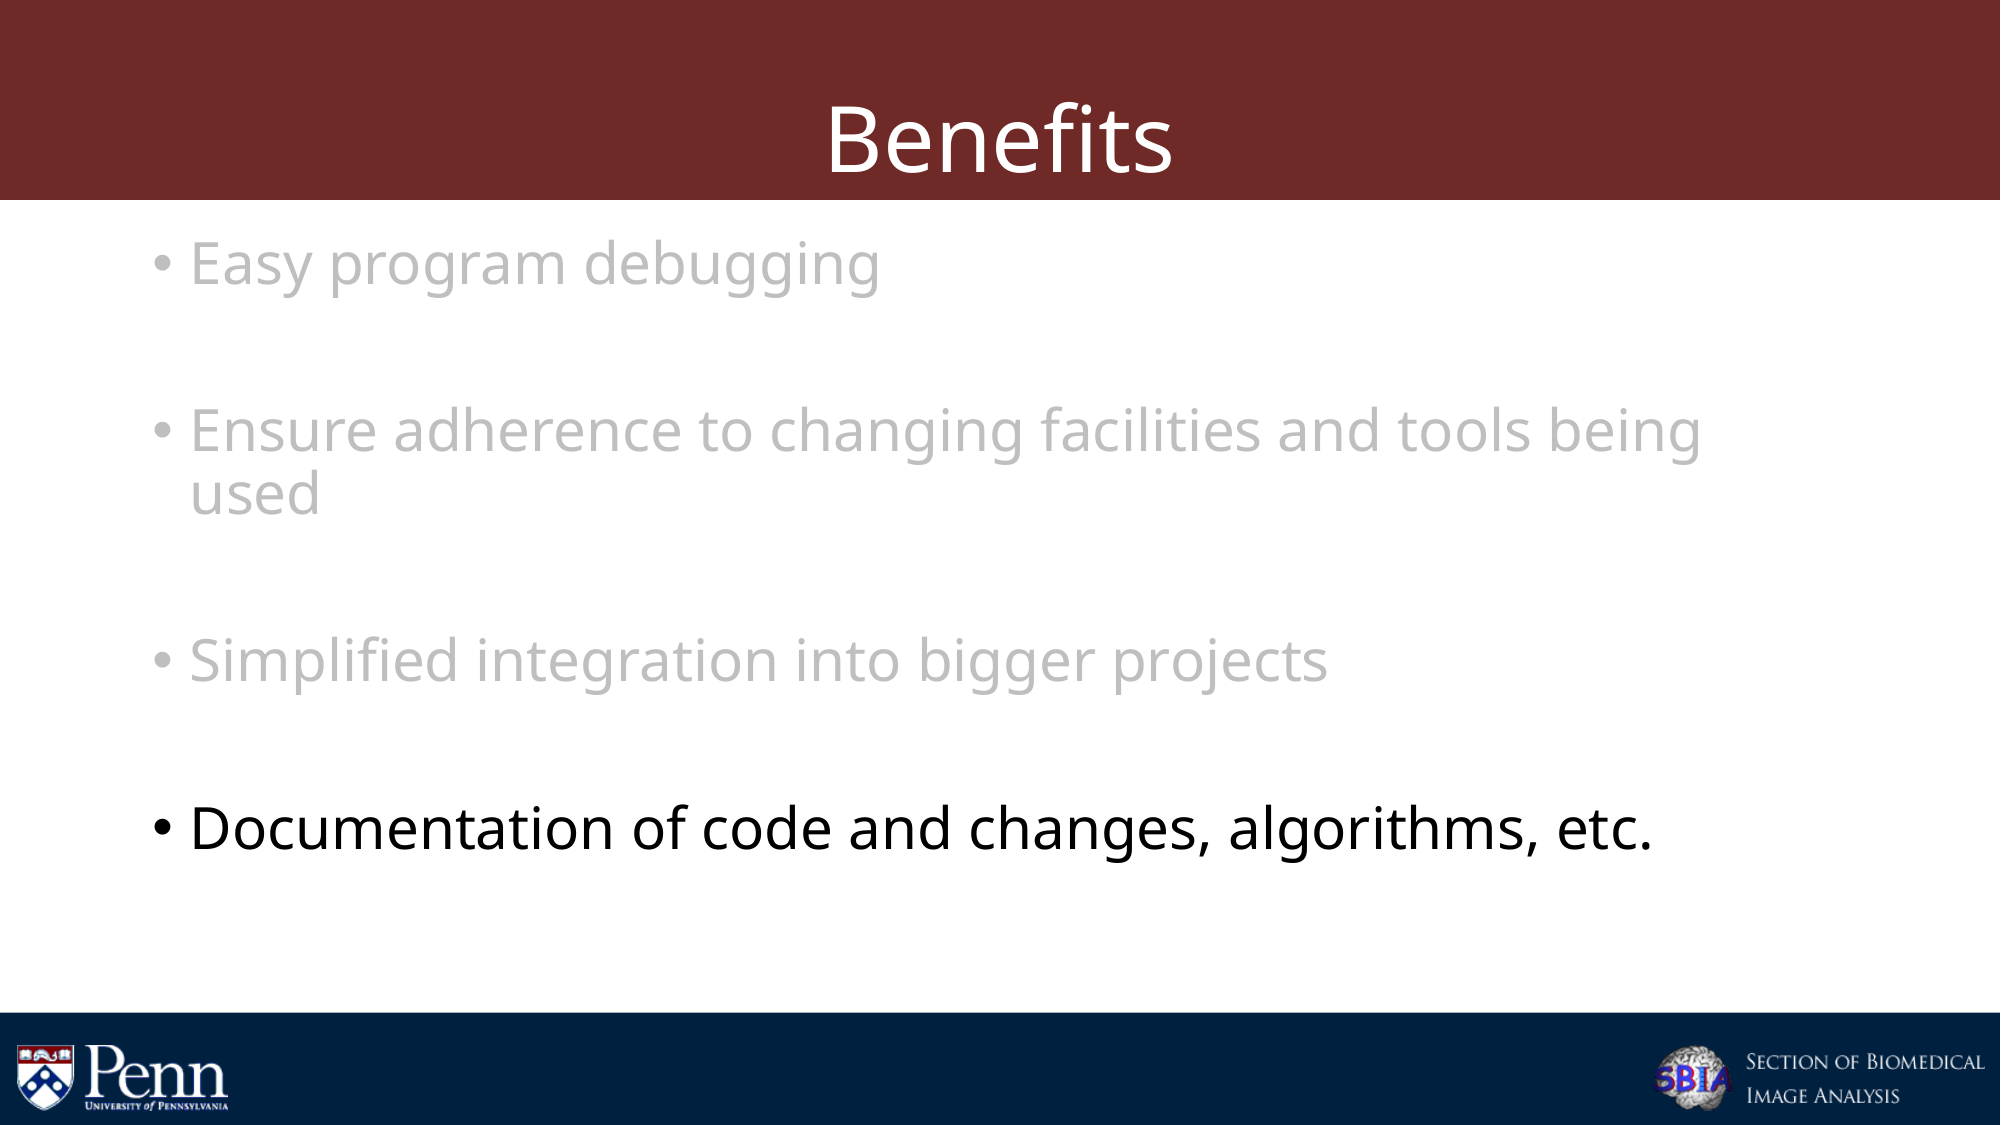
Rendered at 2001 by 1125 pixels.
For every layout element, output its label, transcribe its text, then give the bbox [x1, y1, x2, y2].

title Benefits [137, 0, 1863, 200]
picture [17, 1045, 228, 1111]
picture [1652, 1044, 1985, 1112]
list Easy program debugging Ensure adherence to changing facilities and tools being used Simplified integration into bigger projects Documentation of code and changes, algorithms, etc. [137, 226, 1863, 988]
